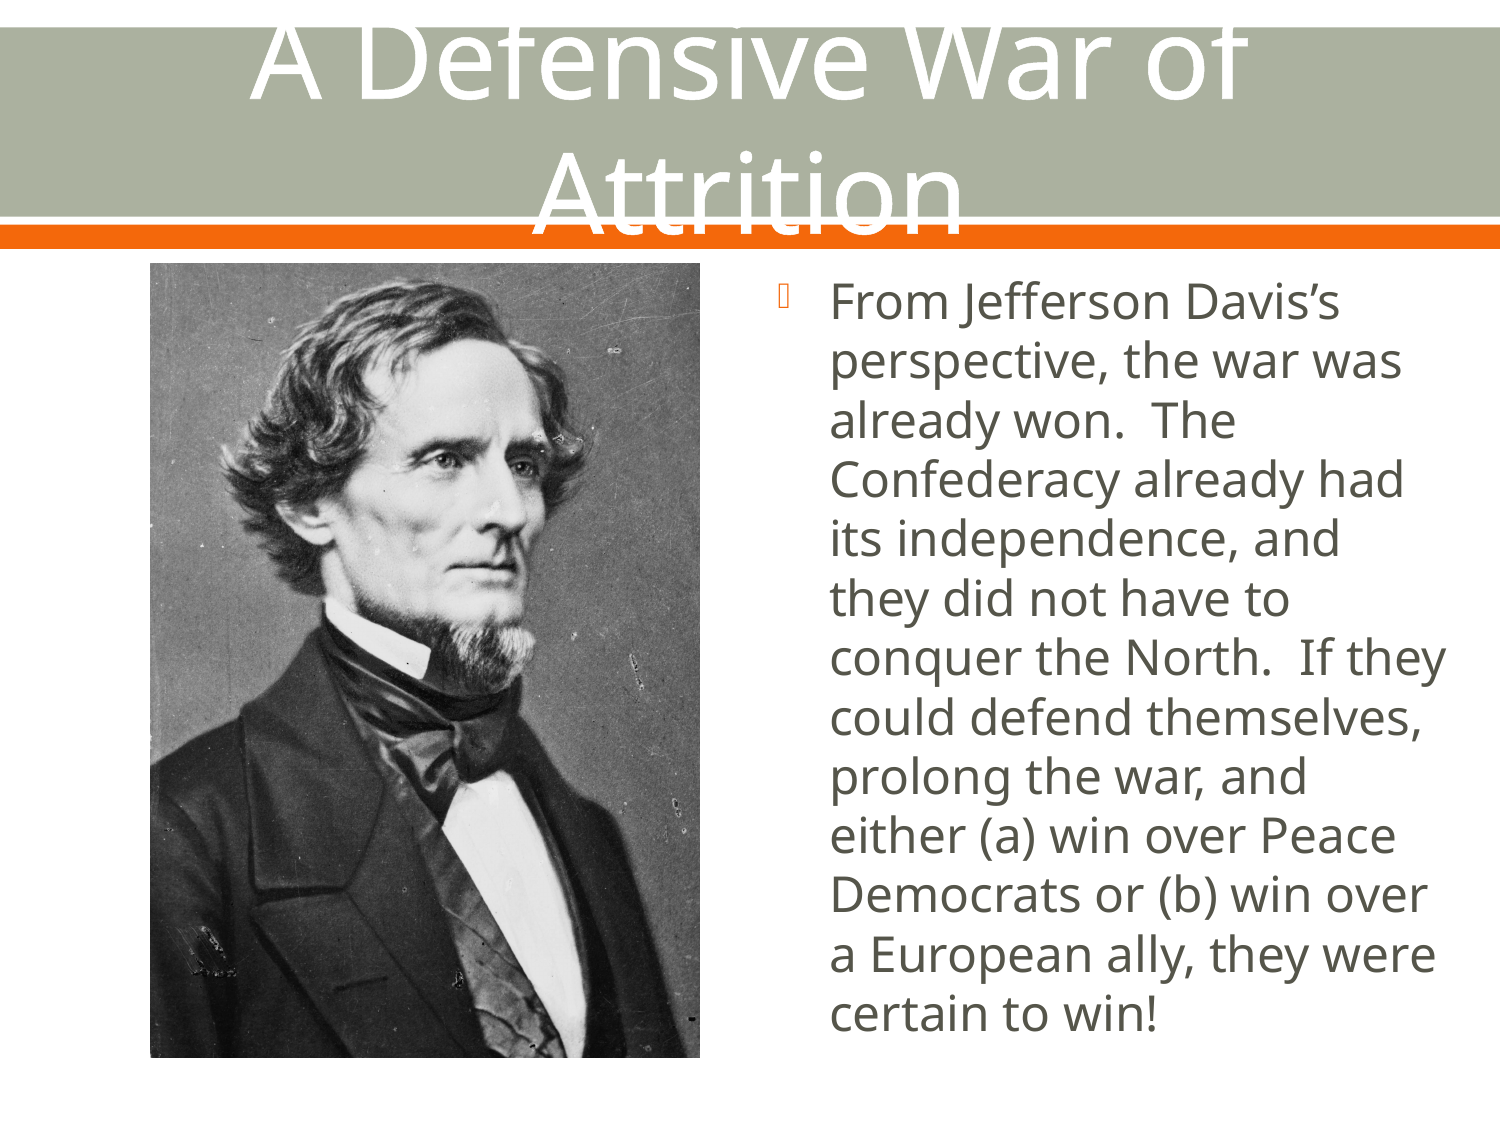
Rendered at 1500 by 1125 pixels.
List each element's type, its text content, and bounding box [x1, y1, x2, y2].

title A Defensive War of Attrition [75, 29, 1425, 213]
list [149, 263, 701, 1058]
list From Jefferson Davis’s perspective, the war was already won. The Confederacy already had its independence, and they did not have to conquer the North. If they could defend themselves, prolong the war, and either (a) win over Peace Democrats or (b) win over a European ally, they were certain to win! [762, 262, 1463, 1075]
